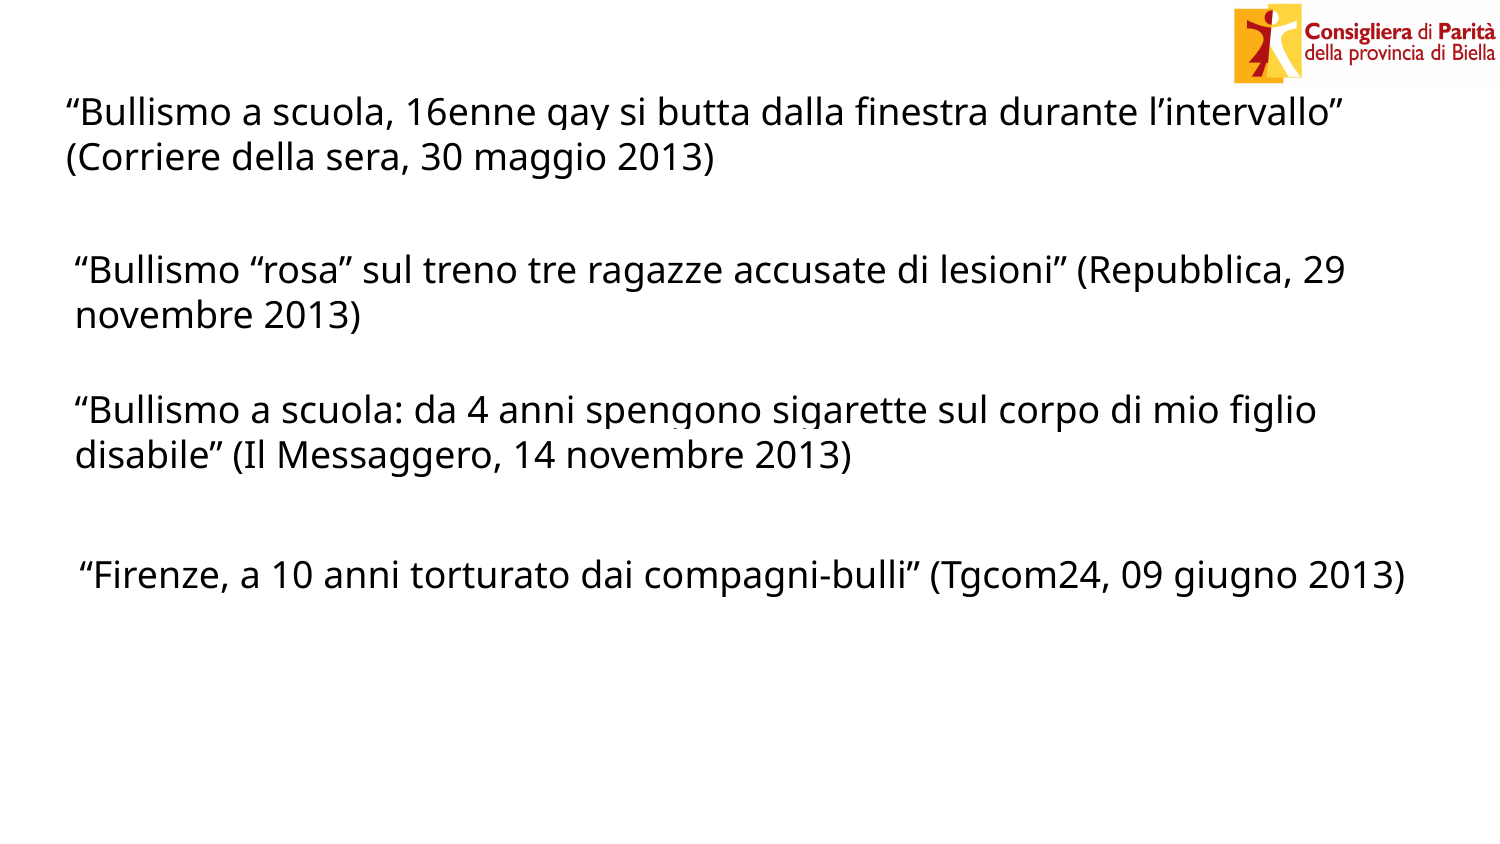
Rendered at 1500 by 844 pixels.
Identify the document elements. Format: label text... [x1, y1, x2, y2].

picture [1230, 0, 1500, 88]
title “Bullismo a scuola: da 4 anni spengono sigarette sul corpo di mio figlio disabile” (Il Messaggero, 14 novembre 2013) [59, 371, 1458, 493]
title “Firenze, a 10 anni torturato dai compagni-bulli” (Tgcom24, 09 giugno 2013) [64, 535, 1463, 657]
title “Bullismo a scuola, 16enne gay si butta dalla finestra durante l’intervallo” (Corriere della sera, 30 maggio 2013) [51, 72, 1449, 189]
title “Bullismo “rosa” sul treno tre ragazze accusate di lesioni” (Repubblica, 29 novembre 2013) [59, 231, 1458, 328]
